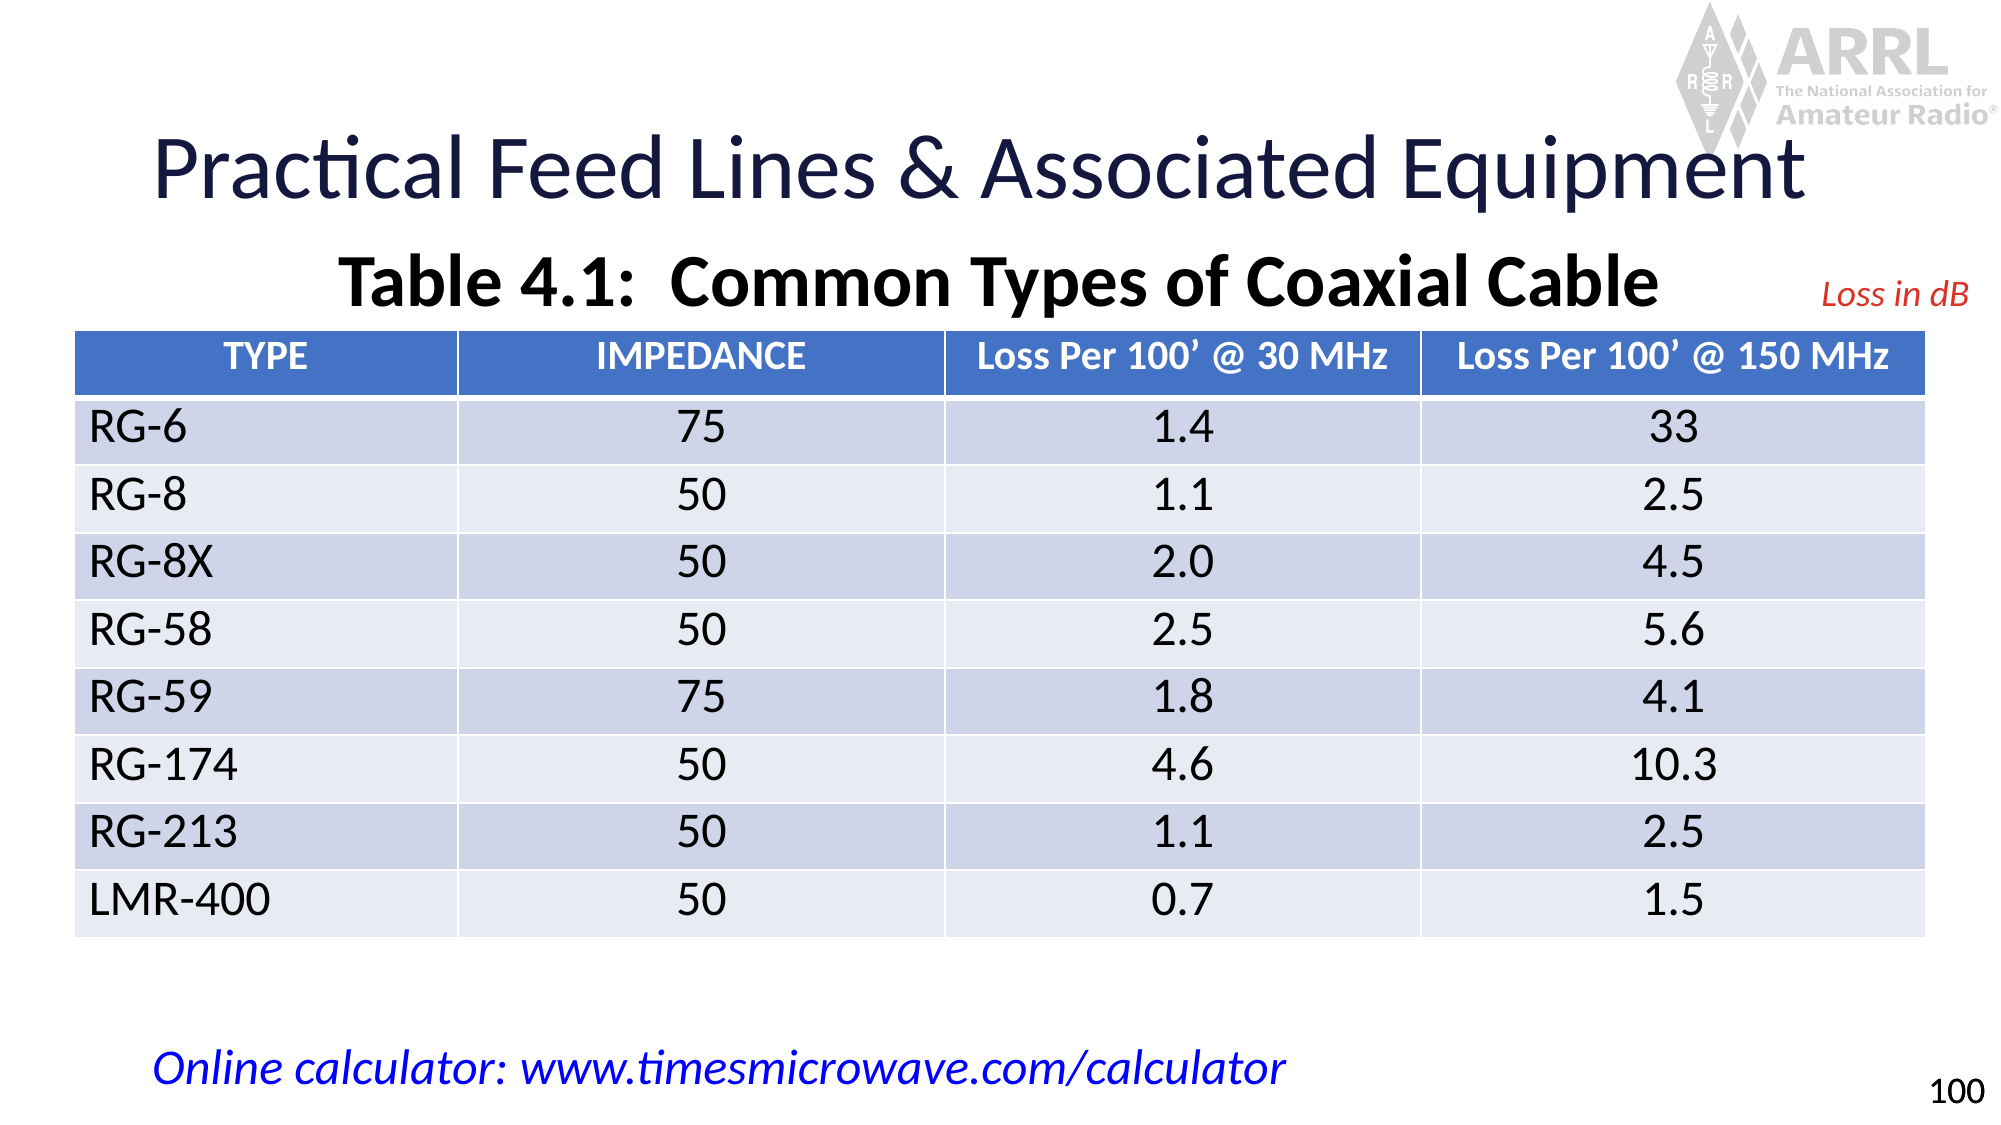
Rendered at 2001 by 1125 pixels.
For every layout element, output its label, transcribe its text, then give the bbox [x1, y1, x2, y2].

table_cell 0.7 [946, 871, 1420, 937]
table_cell 1.1 [946, 804, 1420, 869]
table_cell 75 [459, 669, 944, 734]
table_cell 50 [459, 601, 944, 667]
table_cell 5.6 [1422, 601, 1925, 667]
table_cell RG-8 [75, 466, 457, 532]
table_header IMPEDANCE [459, 331, 944, 395]
table_cell 50 [459, 736, 944, 802]
table_cell RG-213 [75, 804, 457, 869]
table_cell 1.5 [1422, 871, 1925, 937]
table_cell RG-8X [75, 534, 457, 599]
table_cell RG-174 [75, 736, 457, 802]
table_cell 4.6 [946, 736, 1420, 802]
table_cell 2.5 [946, 601, 1420, 667]
table_cell RG-59 [75, 669, 457, 734]
table_header Loss Per 100’ @ 150 MHz [1422, 331, 1925, 395]
table_cell 2.5 [1422, 804, 1925, 869]
table_cell 4.1 [1422, 669, 1925, 734]
table_cell 50 [459, 871, 944, 937]
table_cell 1.4 [946, 401, 1420, 464]
table_cell 75 [459, 401, 944, 464]
table_cell 50 [459, 534, 944, 599]
text_box Loss in dB [1806, 261, 2000, 322]
table_cell RG-6 [75, 401, 457, 464]
table_cell 50 [459, 466, 944, 532]
text_box Table 4.1: Common Types of Coaxial Cable [173, 224, 1827, 329]
table_cell 33 [1422, 401, 1925, 464]
table_header TYPE [75, 331, 457, 395]
title Practical Feed Lines & Associated Equipment [137, 59, 1863, 278]
table_cell LMR-400 [75, 871, 457, 937]
table_cell 50 [459, 804, 944, 869]
table_cell 1.1 [946, 466, 1420, 532]
table_cell 10.3 [1422, 736, 1925, 802]
table_cell 1.8 [946, 669, 1420, 734]
table_cell RG-58 [75, 601, 457, 667]
table_cell 2.5 [1422, 466, 1925, 532]
table_cell 4.5 [1422, 534, 1925, 599]
text_box Online calculator: www.timesmicrowave.com/calculator [137, 1027, 1612, 1102]
table_header Loss Per 100’ @ 30 MHz [946, 331, 1420, 395]
picture [1674, 0, 2000, 164]
table_cell 2.0 [946, 534, 1420, 599]
